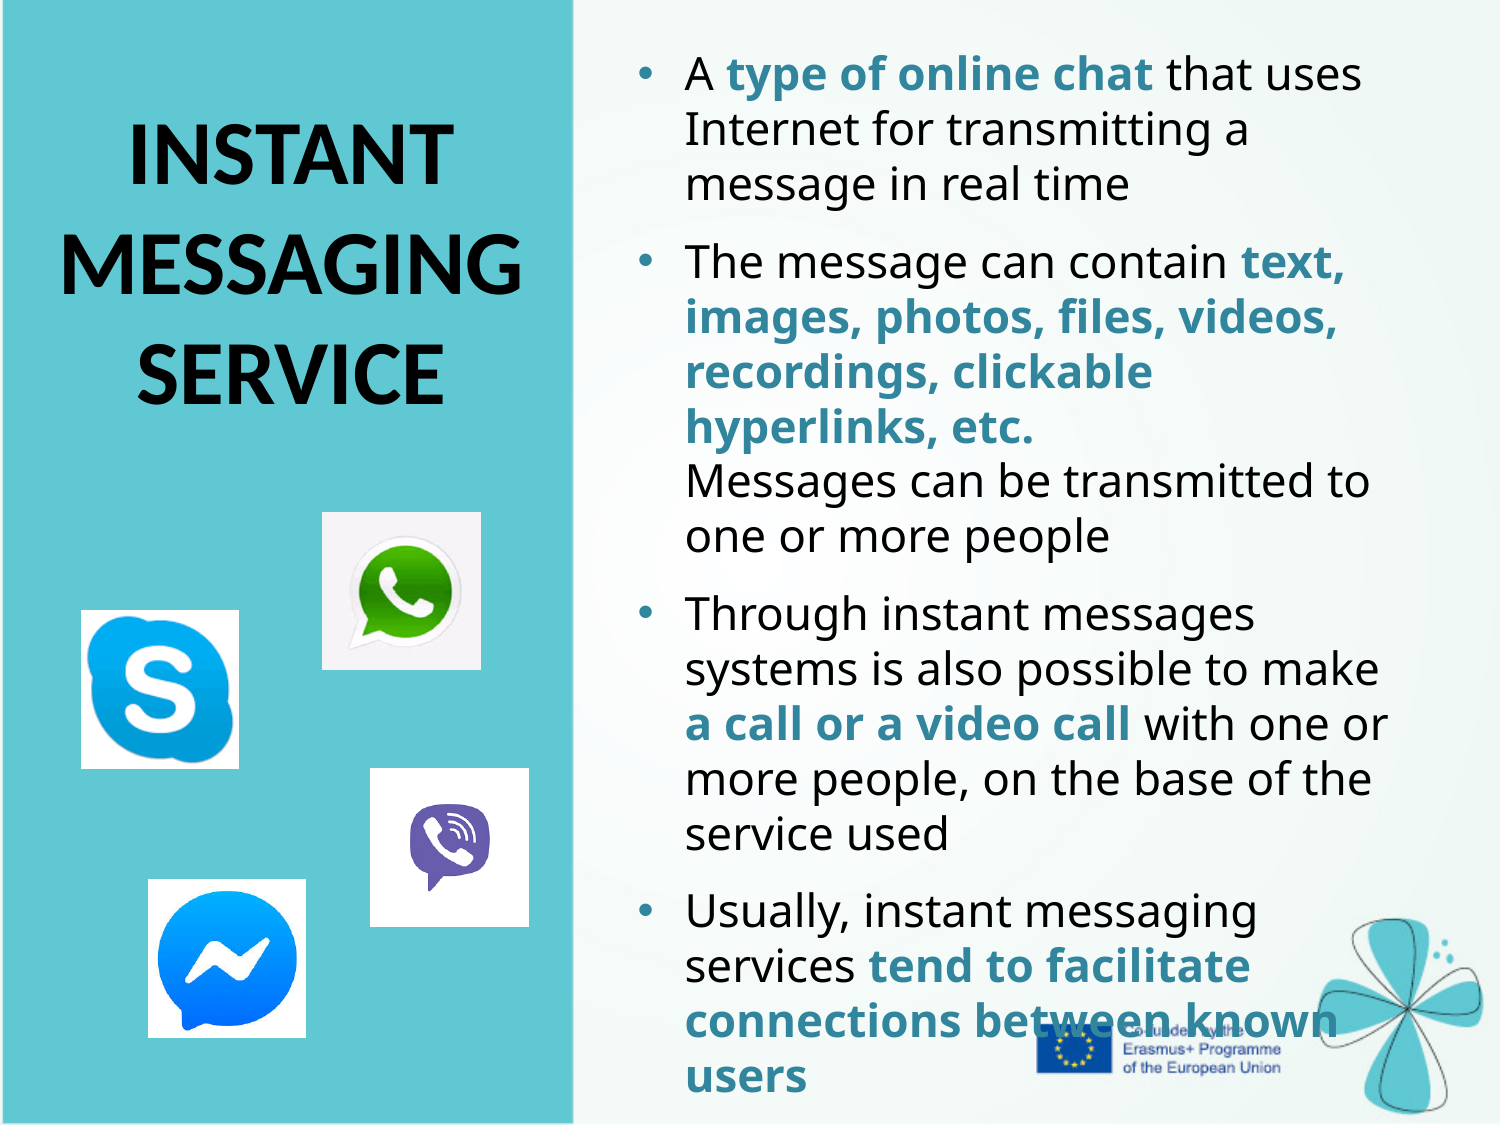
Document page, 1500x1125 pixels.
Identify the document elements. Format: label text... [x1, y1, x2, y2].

text_box INSTANT MESSAGING SERVICE [29, 85, 554, 430]
text_box A type of online chat that uses Internet for transmitting a message in real time The message can contain text, images, photos, files, videos, recordings, clickable hyperlinks, etc. Messages can be transmitted to one or more people Through instant messages systems is also possible to make a call or a video call with one or more people, on the base of the service used Usually, instant messaging services tend to facilitate connections between known users Today, most instant messaging takes place on messaging apps [622, 37, 1428, 1125]
picture [0, 0, 1500, 1125]
